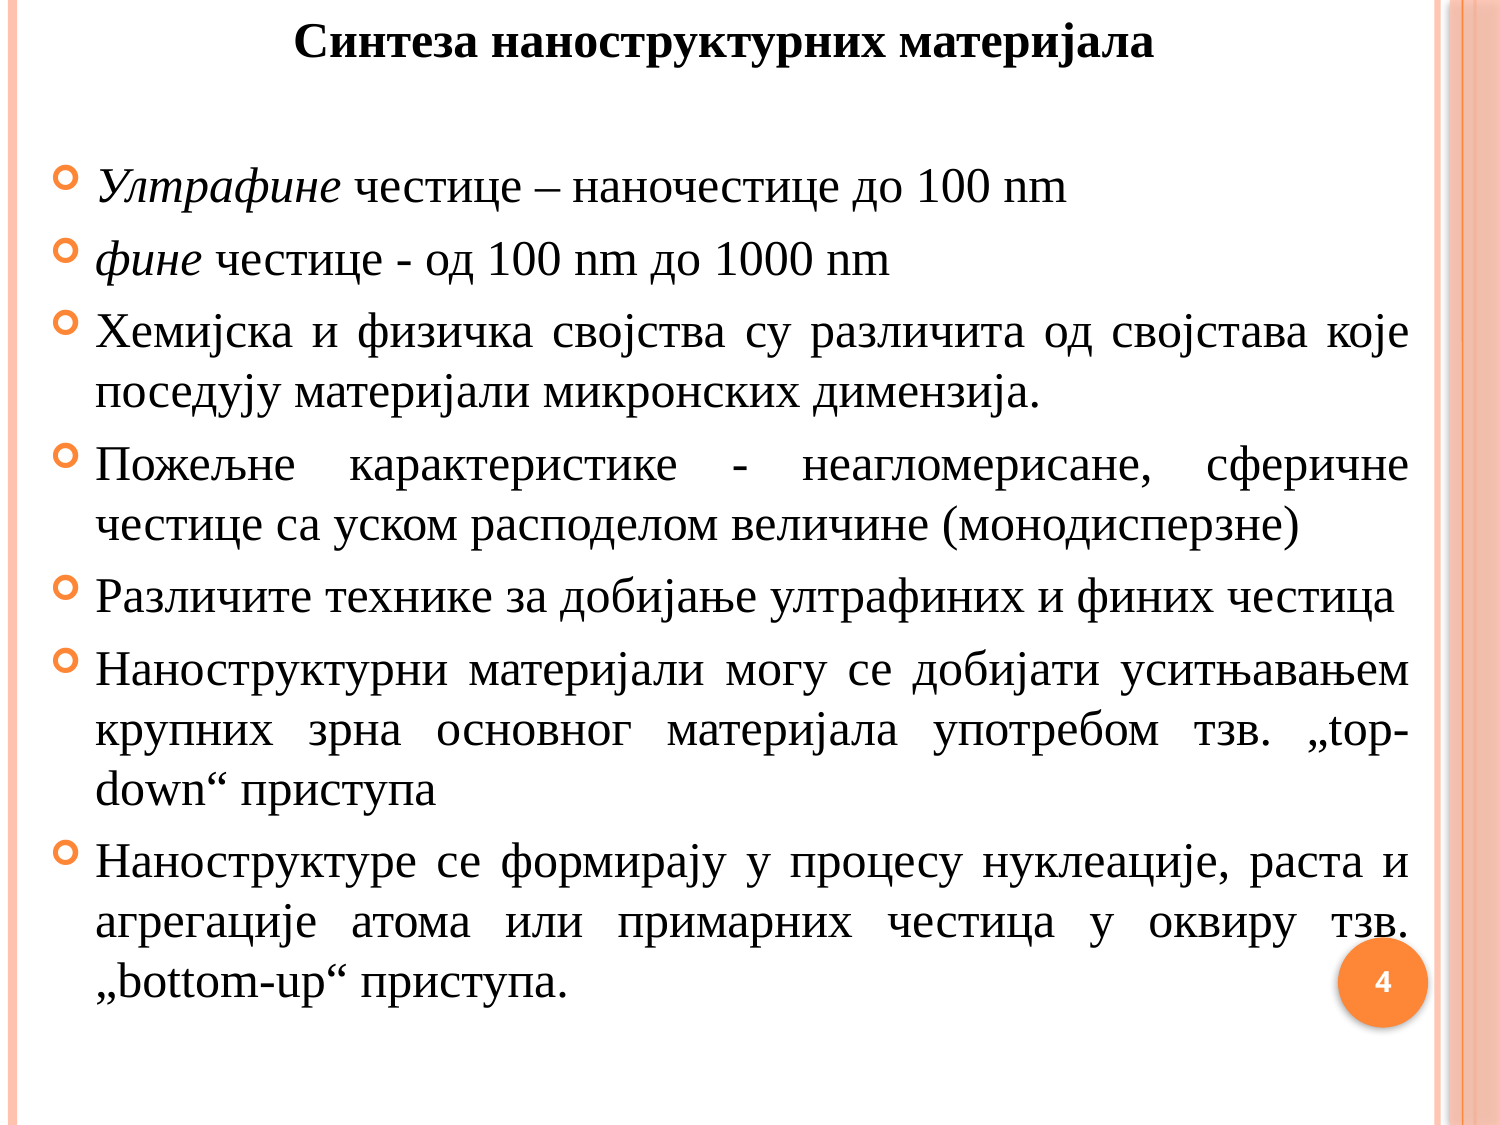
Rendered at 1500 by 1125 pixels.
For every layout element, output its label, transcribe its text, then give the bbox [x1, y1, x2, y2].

slide_number 4 [1426, 940, 1434, 1026]
list Синтеза наноструктурних материјала Ултрафине честице – наночестице до 100 nm фине честице - од 100 nm до 1000 nm Хемијска и физичка својства су различита од својстава које поседују материјали микронских димензија. Пожељне карактеристике - неагломерисане, сферичне честице са уском расподелом величине (монодисперзне) Различите технике за добијање ултрафиних и финих честица Наноструктурни материјали могу се добијати уситњавањем крупних зрна основног материјала употребом тзв. „top-down“ приступа Наноструктуре се формирају у процесу нуклеације, раста и агрегације атома или примарних честица у оквиру тзв. „bottom-up“ приступа. [34, 0, 1426, 1125]
